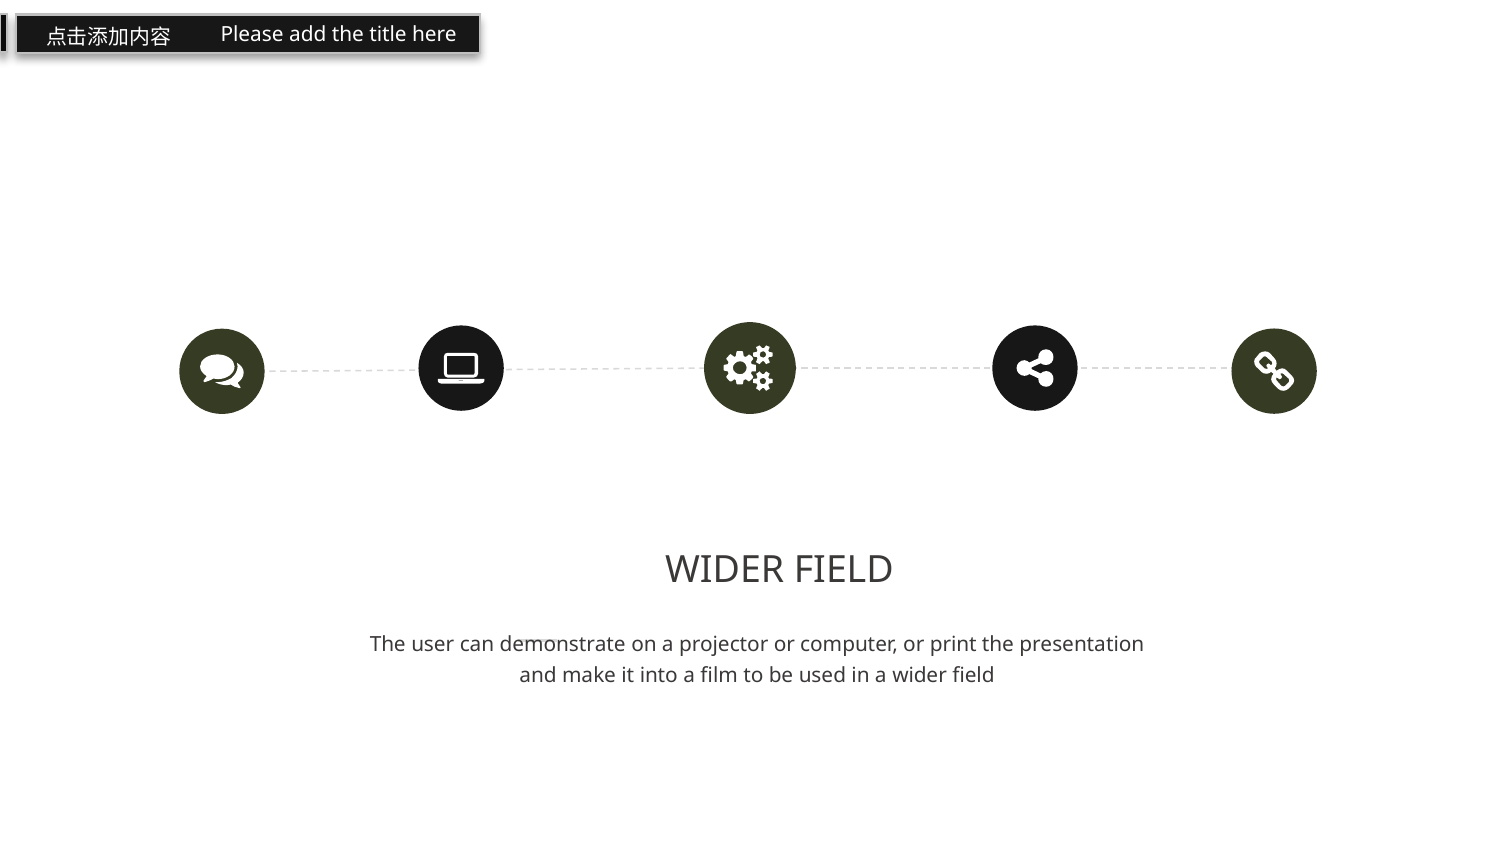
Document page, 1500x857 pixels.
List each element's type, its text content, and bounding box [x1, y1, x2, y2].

text_box [0, 13, 8, 53]
text_box The user can demonstrate on a projector or computer, or print the presentation and make it into a film to be used in a wider field [341, 641, 1172, 695]
text_box [15, 13, 481, 54]
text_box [179, 252, 1317, 641]
text_box Please add the title here [205, 12, 472, 53]
